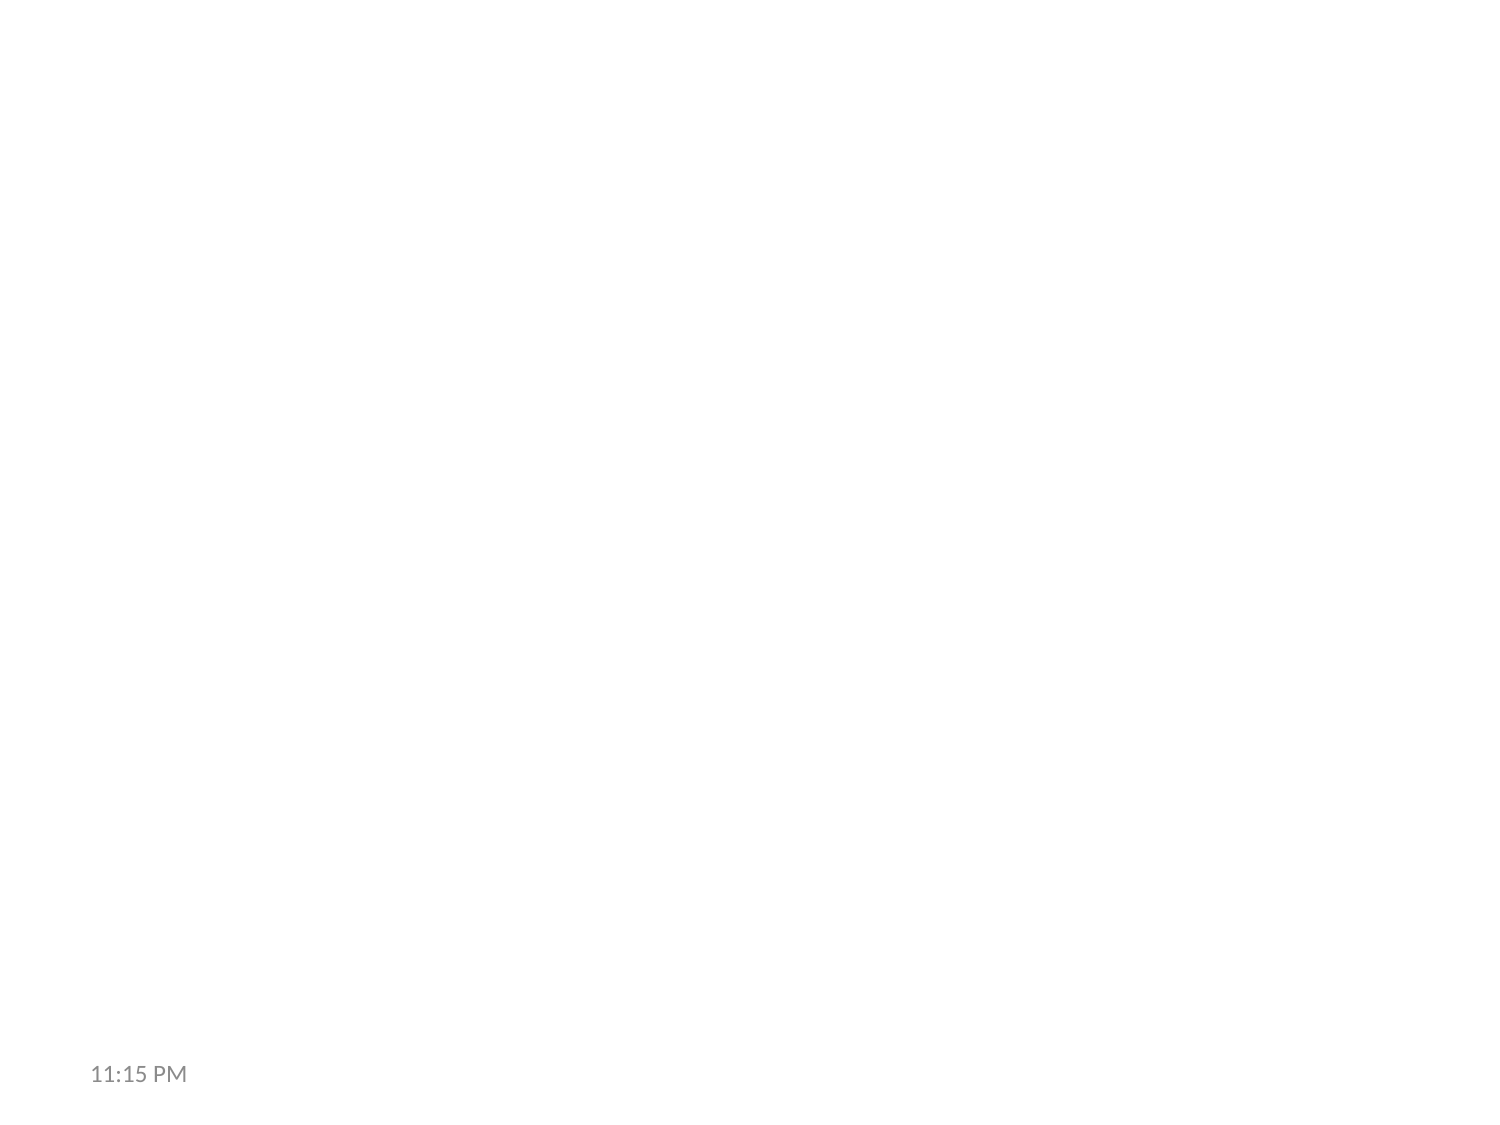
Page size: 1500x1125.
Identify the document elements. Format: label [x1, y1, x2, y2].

slide_number [75, 1042, 425, 1103]
